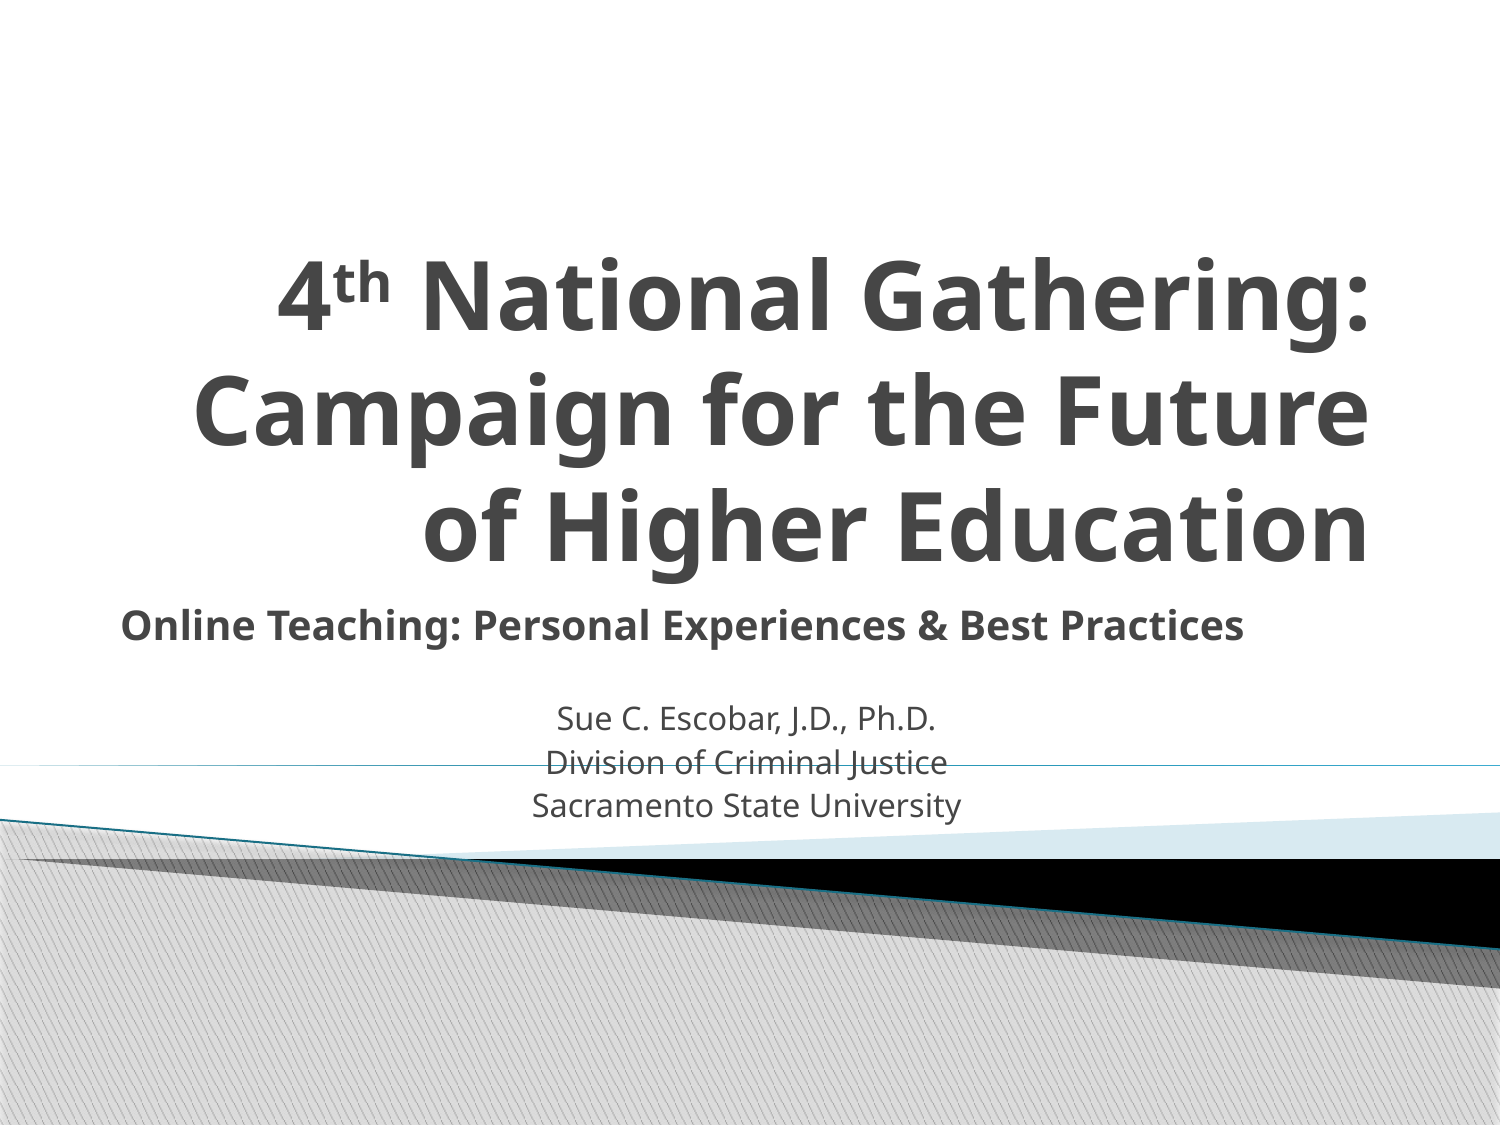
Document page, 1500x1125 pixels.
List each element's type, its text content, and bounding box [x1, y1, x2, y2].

subtitle Online Teaching: Personal Experiences & Best Practices Sue C. Escobar, J.D., Ph.D. Division of Criminal Justice Sacramento State University [112, 592, 1388, 838]
picture [5, 859, 1500, 989]
title 4th National Gathering: Campaign for the Future of Higher Education [112, 224, 1388, 588]
